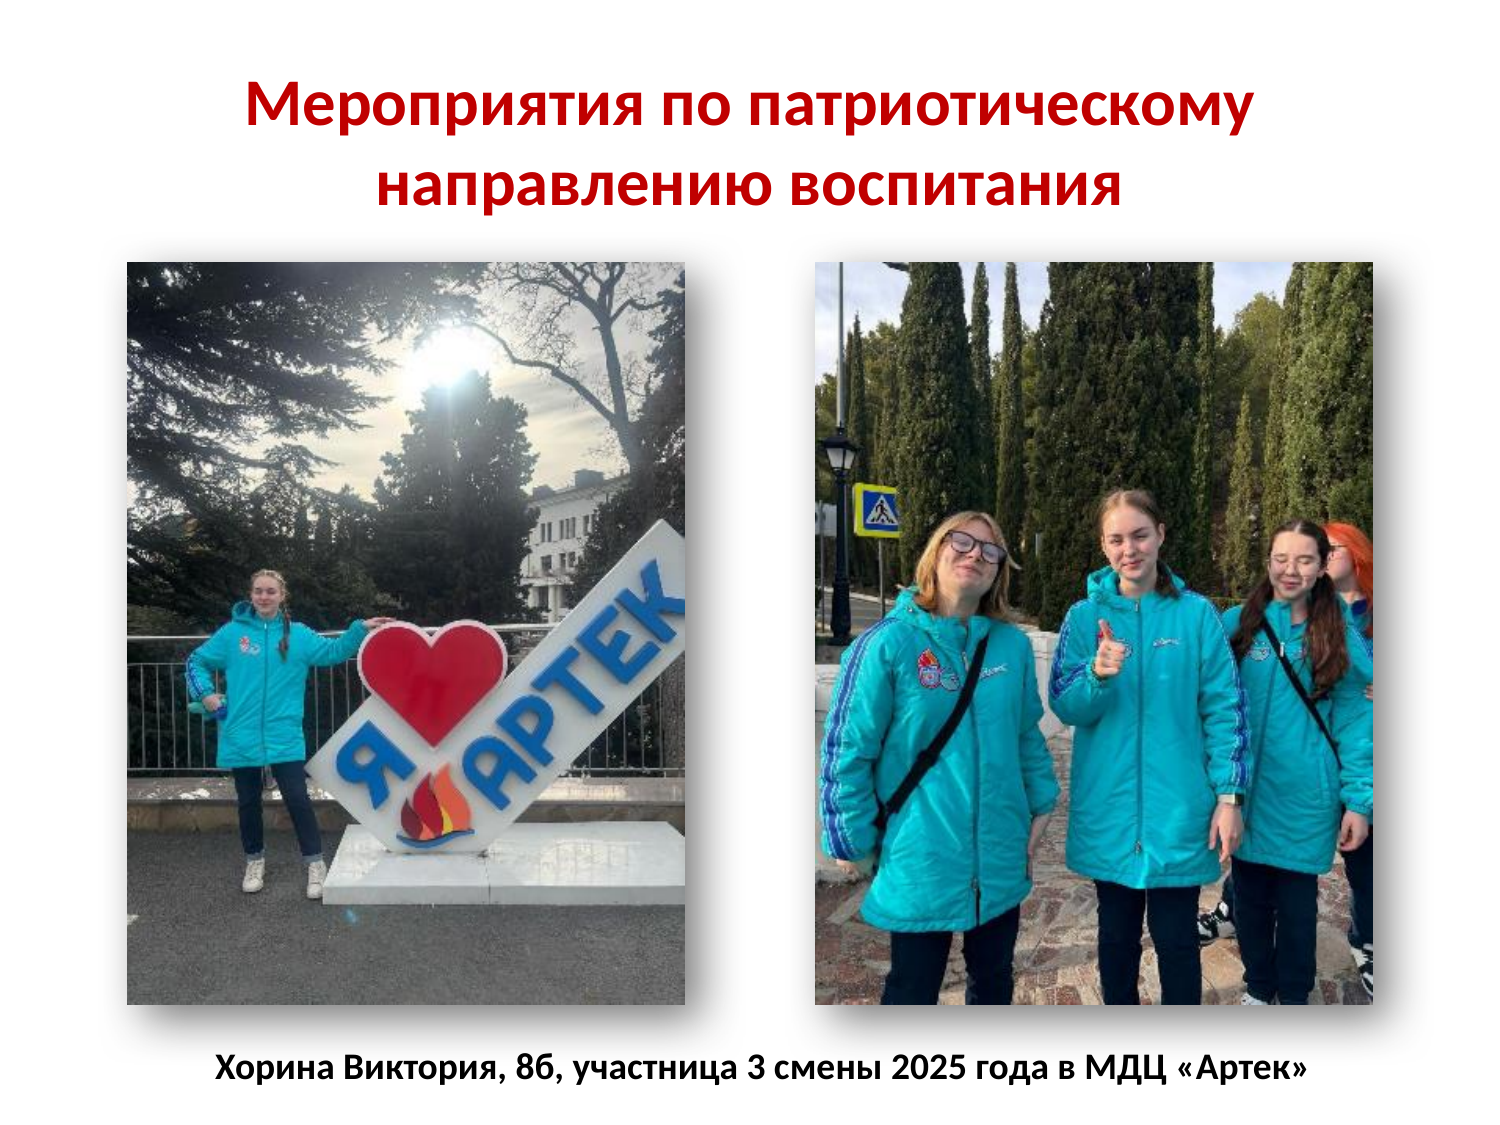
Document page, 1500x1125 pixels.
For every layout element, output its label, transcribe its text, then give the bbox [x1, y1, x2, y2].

title Мероприятия по патриотическому направлению воспитания [75, 45, 1425, 233]
text_box Хорина Виктория, 8б, участница 3 смены 2025 года в МДЦ «Артек» [200, 1034, 1327, 1095]
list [127, 262, 685, 1006]
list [815, 262, 1373, 1006]
